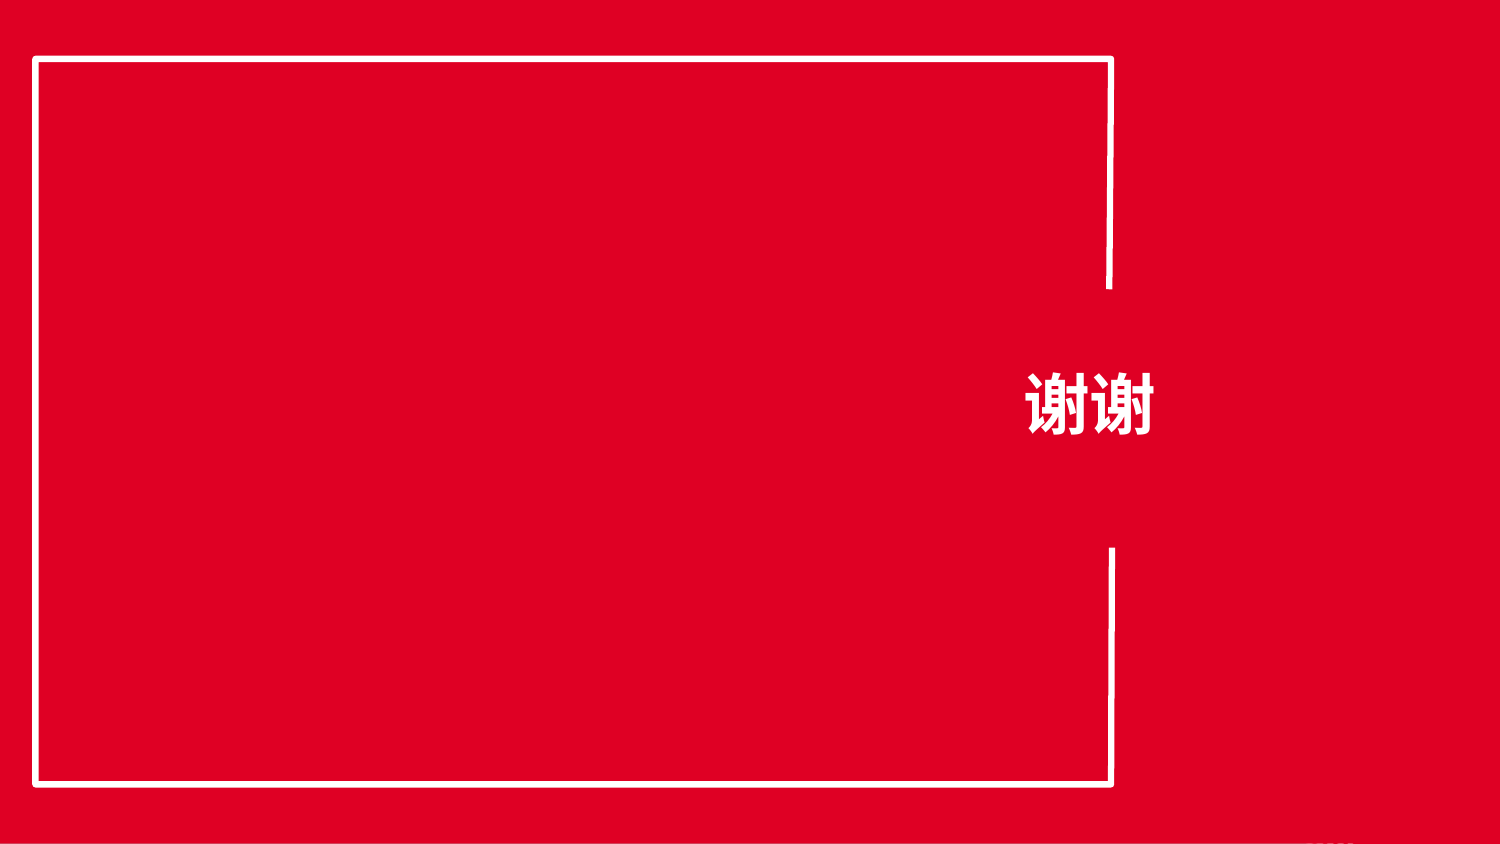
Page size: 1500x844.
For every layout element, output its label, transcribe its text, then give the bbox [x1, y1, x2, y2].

text_box [0, 0, 1500, 844]
text_box 谢谢 [1112, 362, 1191, 443]
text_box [35, 58, 1112, 785]
